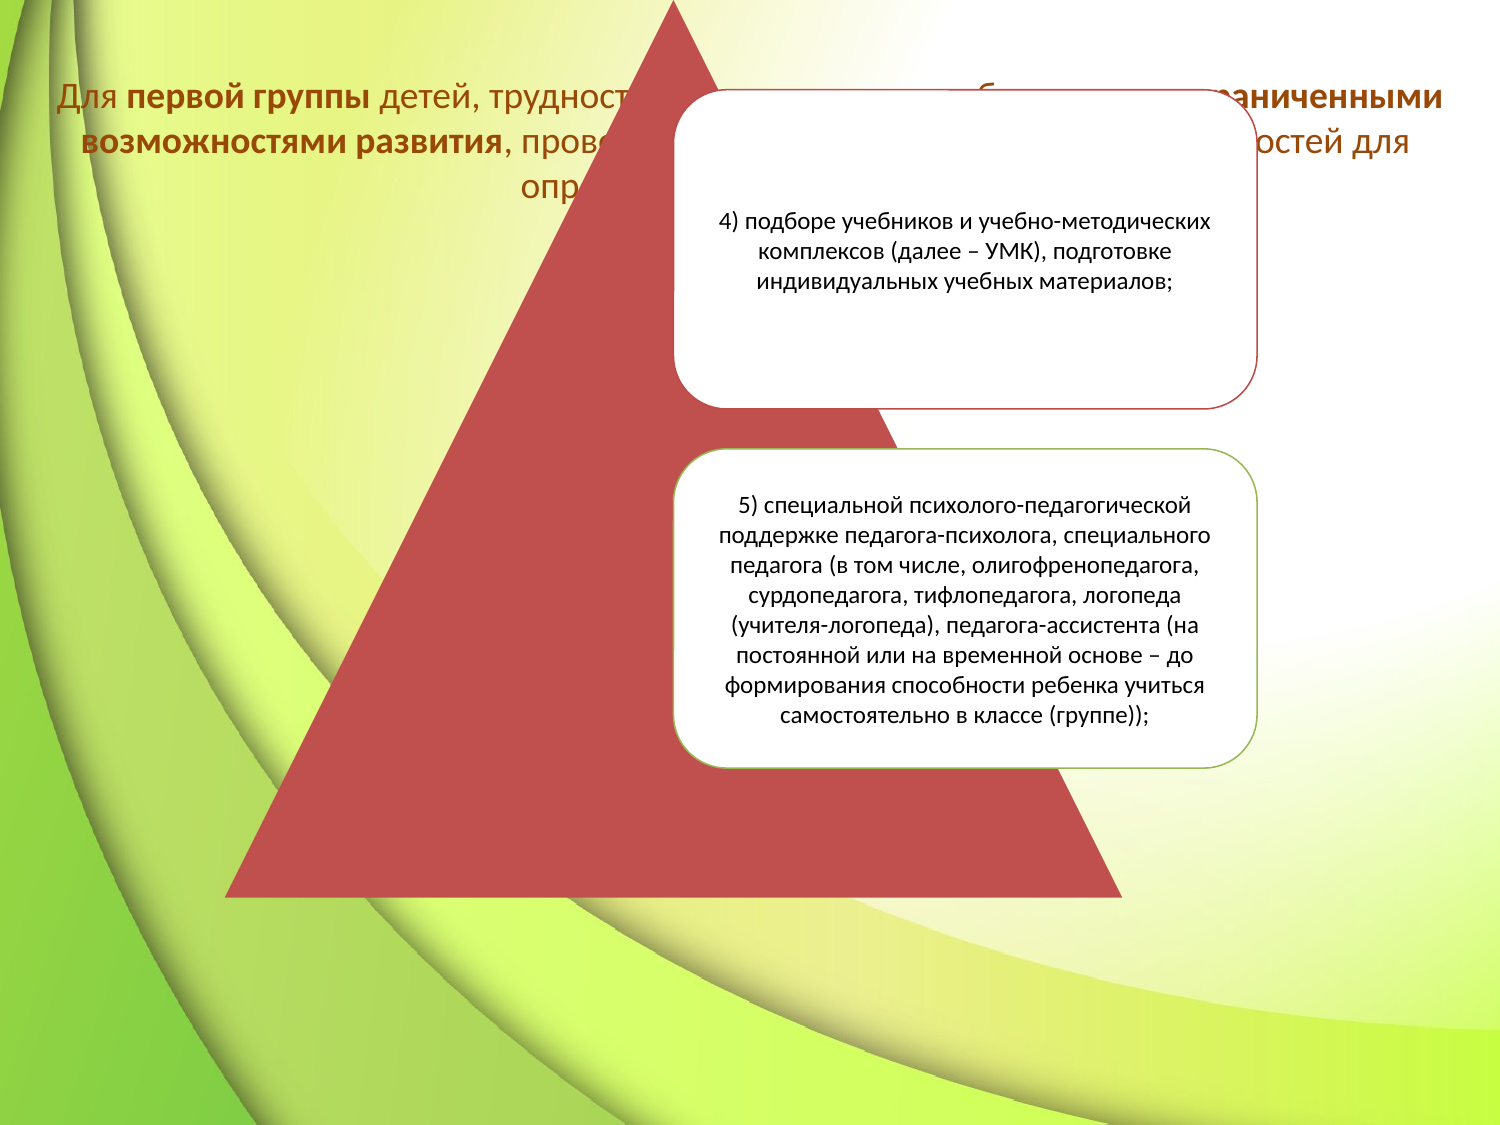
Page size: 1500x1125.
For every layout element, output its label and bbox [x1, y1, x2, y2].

text_box [0, 207, 1483, 1107]
picture [0, 0, 1500, 1125]
